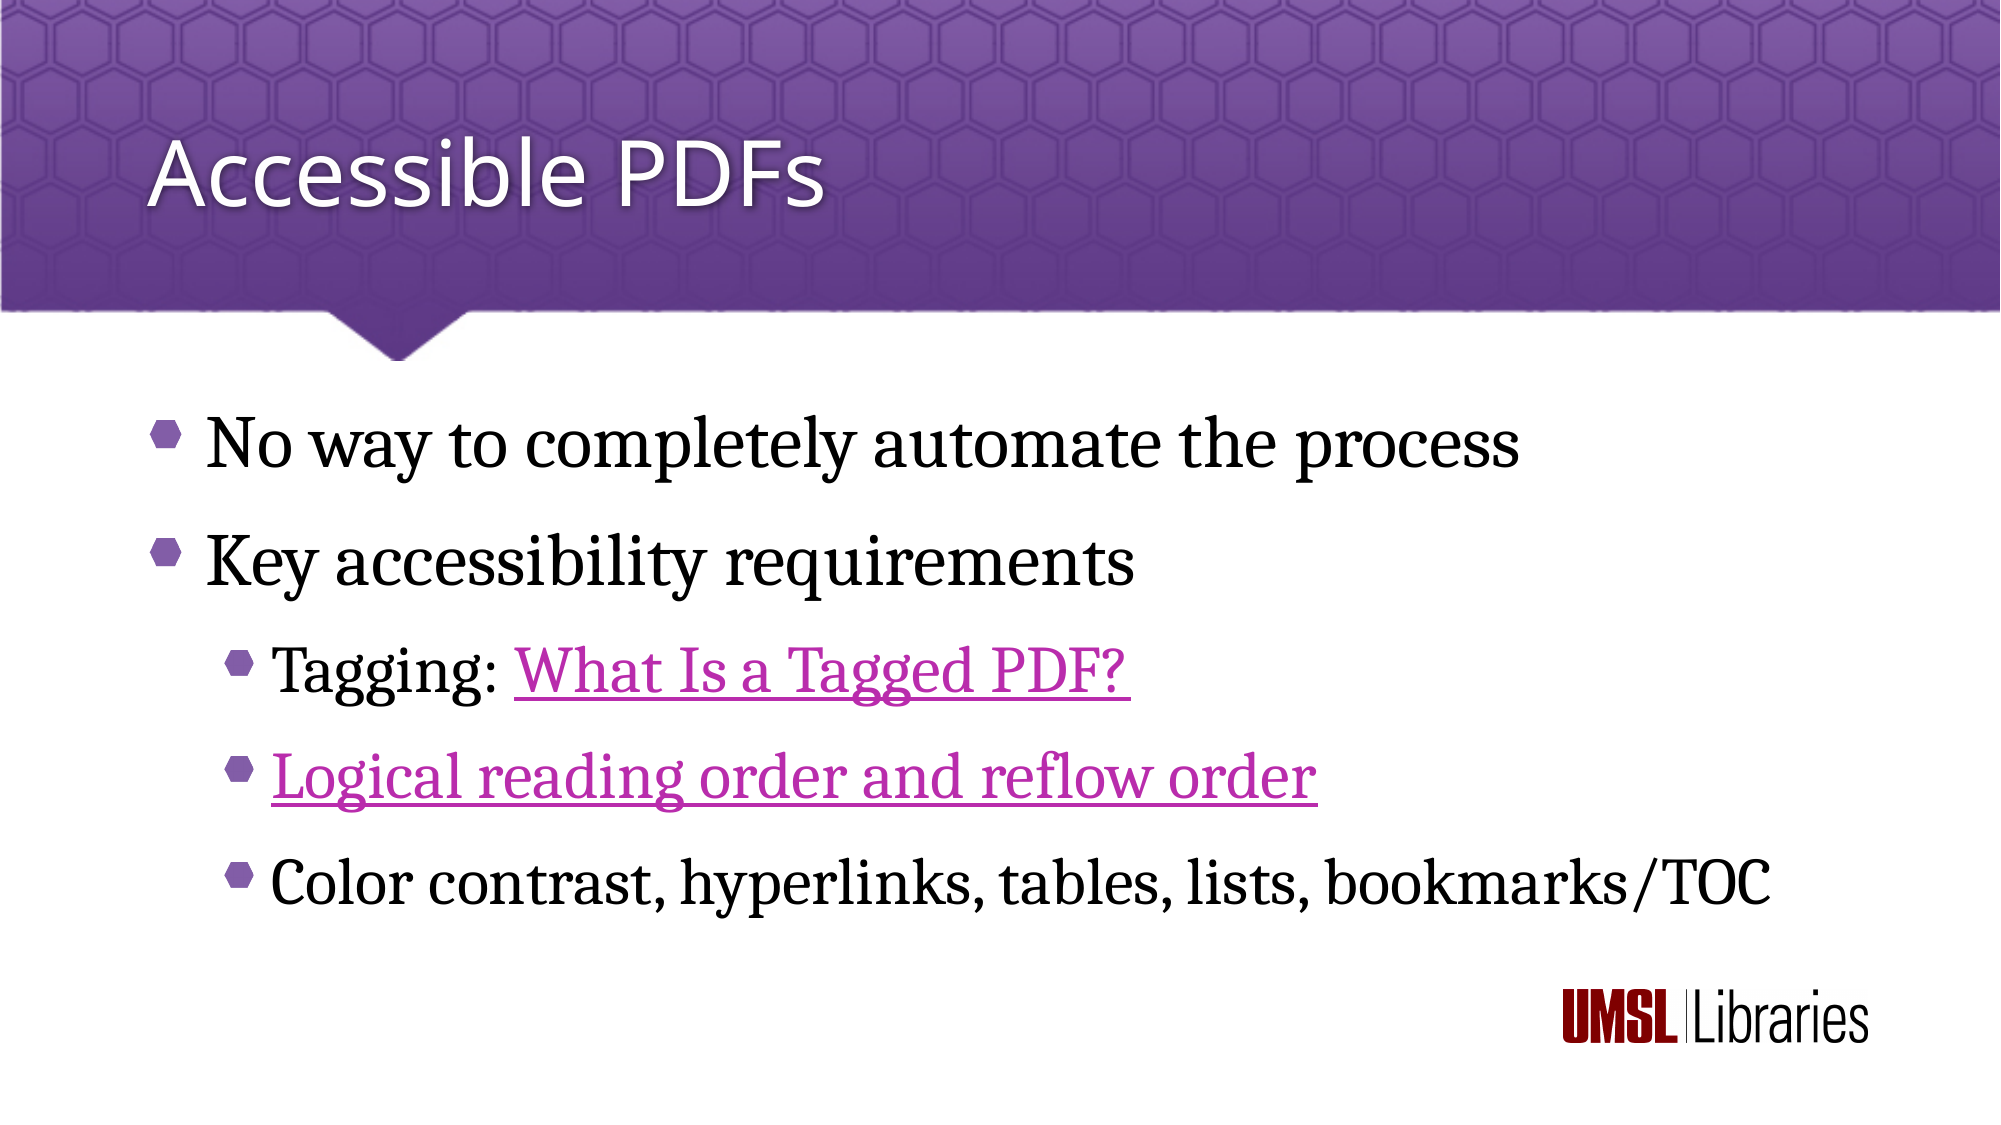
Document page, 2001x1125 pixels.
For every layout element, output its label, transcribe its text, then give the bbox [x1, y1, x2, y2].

picture [224, 756, 254, 788]
picture [149, 420, 182, 455]
picture [1563, 989, 1868, 1043]
picture [0, 0, 2000, 361]
picture [224, 862, 254, 894]
title Accessible PDFs [132, 73, 1868, 233]
picture [224, 650, 254, 682]
picture [149, 538, 182, 573]
list No way to completely automate the process Key accessibility requirements Tagging: What Is a Tagged PDF? Logical reading order and reflow order Color contrast, hyperlinks, tables, lists, bookmarks/TOC [134, 364, 1910, 947]
